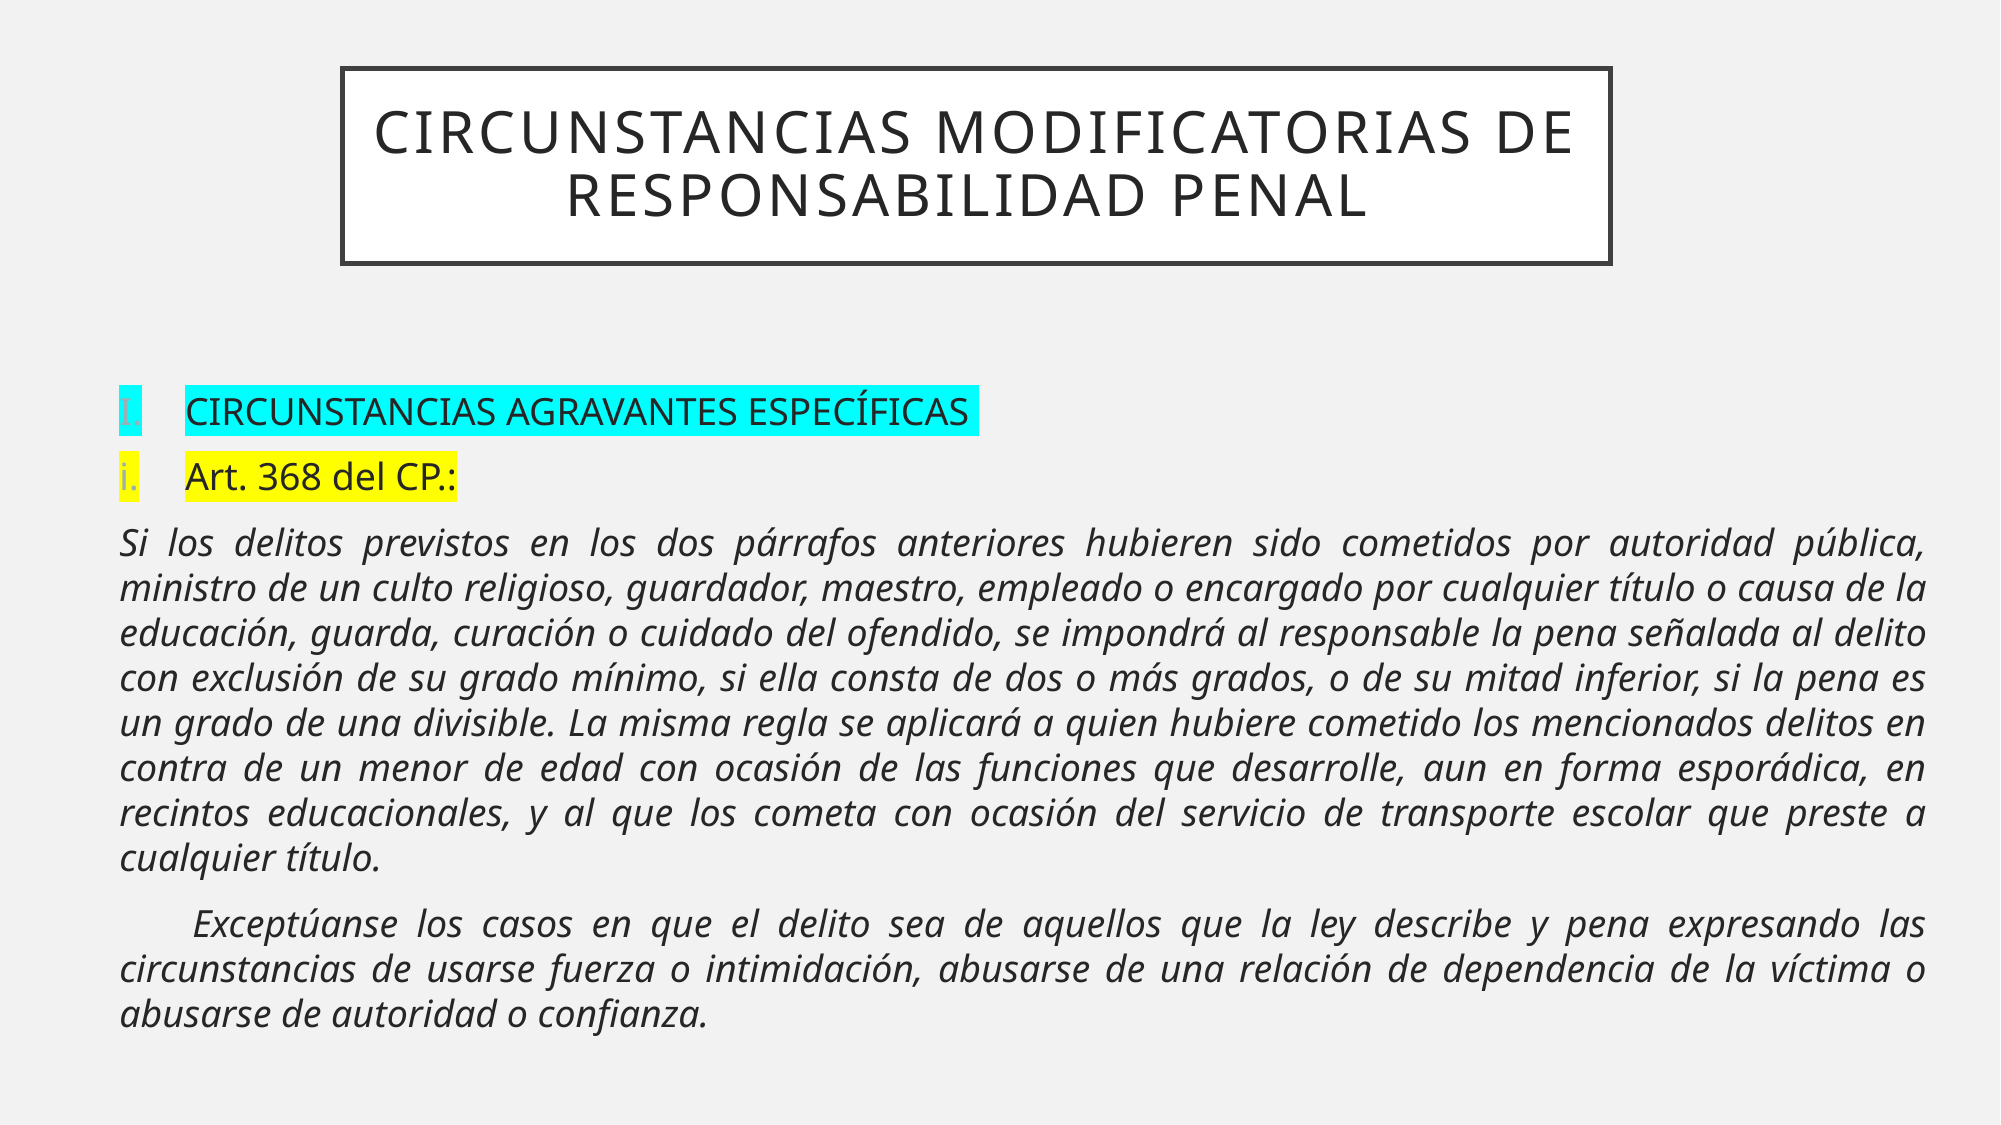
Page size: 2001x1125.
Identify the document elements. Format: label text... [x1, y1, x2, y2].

list CIRCUNSTANCIAS AGRAVANTES ESPECÍFICAS Art. 368 del CP.: Si los delitos previstos en los dos párrafos anteriores hubieren sido cometidos por autoridad pública, ministro de un culto religioso, guardador, maestro, empleado o encargado por cualquier título o causa de la educación, guarda, curación o cuidado del ofendido, se impondrá al responsable la pena señalada al delito con exclusión de su grado mínimo, si ella consta de dos o más grados, o de su mitad inferior, si la pena es un grado de una divisible. La misma regla se aplicará a quien hubiere cometido los mencionados delitos en contra de un menor de edad con ocasión de las funciones que desarrolle, aun en forma esporádica, en recintos educacionales, y al que los cometa con ocasión del servicio de transporte escolar que preste a cualquier título. Exceptúanse los casos en que el delito sea de aquellos que la ley describe y pena expresando las circunstancias de usarse fuerza o intimidación, abusarse de una relación de dependencia de la víctima o abusarse de autoridad o confianza. [104, 379, 1944, 1057]
title Circunstancias modificatorias de responsabilidad penal [340, 66, 1613, 266]
